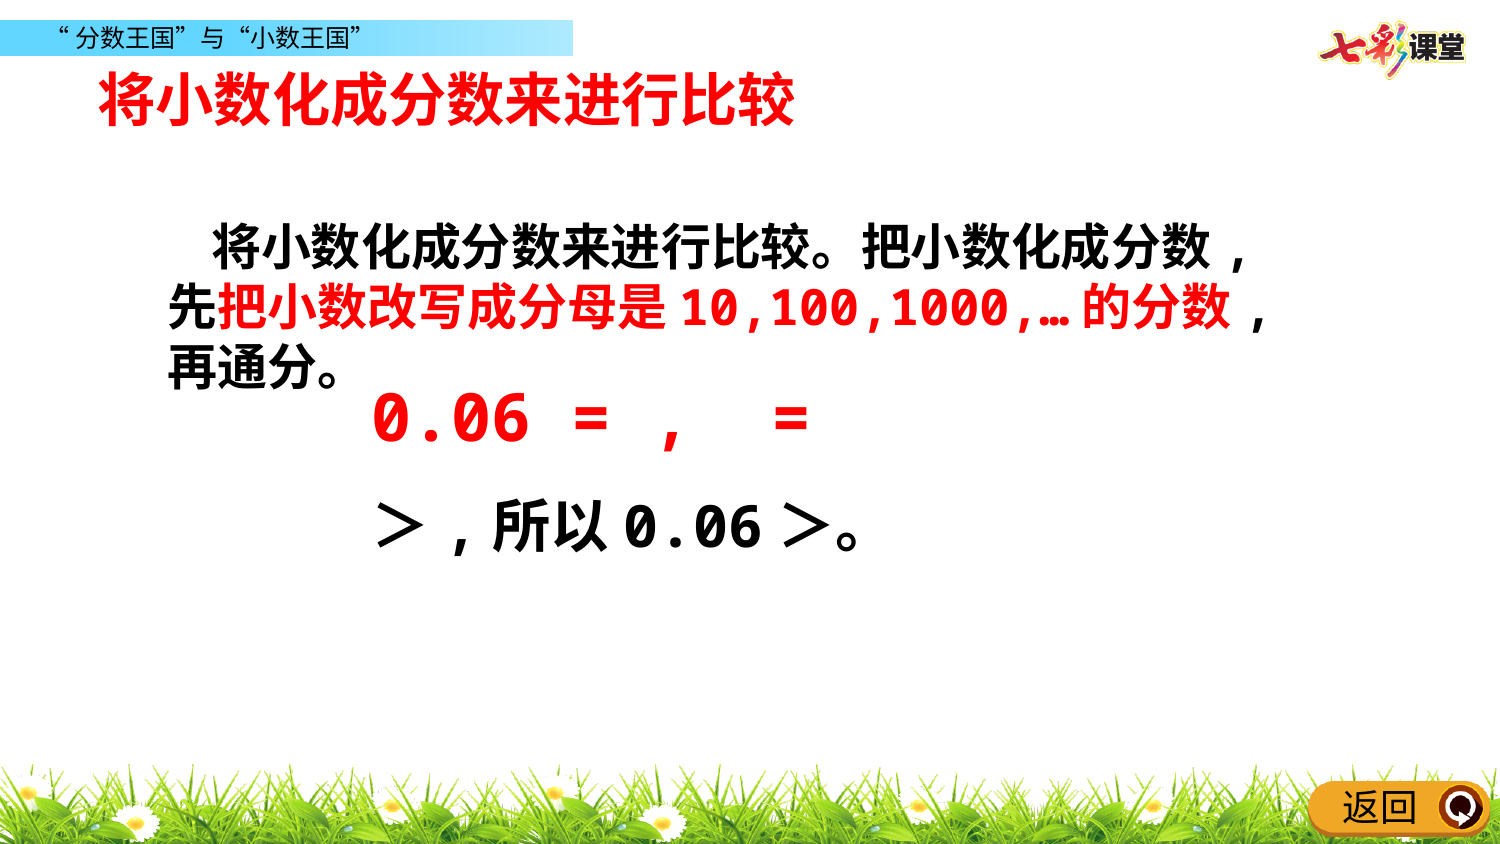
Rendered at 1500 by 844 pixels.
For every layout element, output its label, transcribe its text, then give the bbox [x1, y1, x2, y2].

picture [0, 764, 1500, 844]
text_box 将小数化成分数来进行比较。把小数化成分数,先把小数改写成分母是10,100,1000,…的分数,再通分。 [141, 197, 1329, 414]
picture [1316, 20, 1468, 80]
text_box 将小数化成分数来进行比较 [82, 55, 812, 141]
